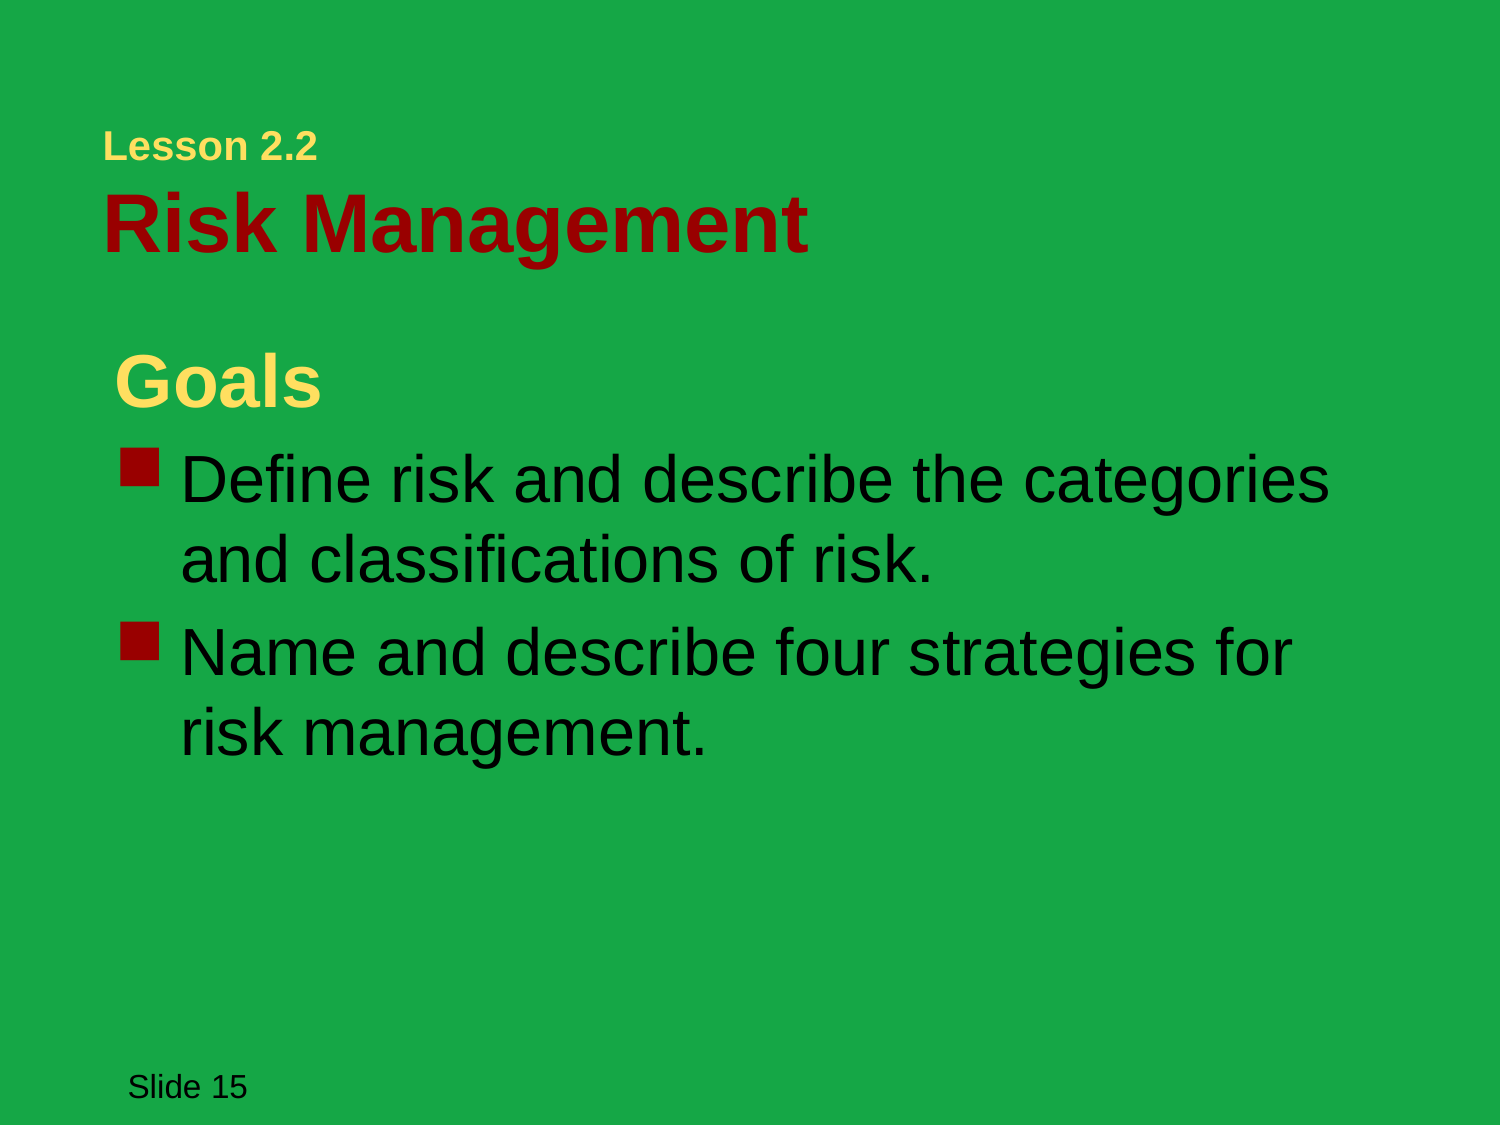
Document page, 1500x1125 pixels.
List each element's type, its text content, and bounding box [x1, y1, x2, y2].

list Goals Define risk and describe the categories and classifications of risk. Name and describe four strategies for risk management. [99, 324, 1375, 975]
title Lesson 2.2 Risk Management [87, 99, 1438, 288]
slide_number Slide 15 [112, 1037, 425, 1113]
